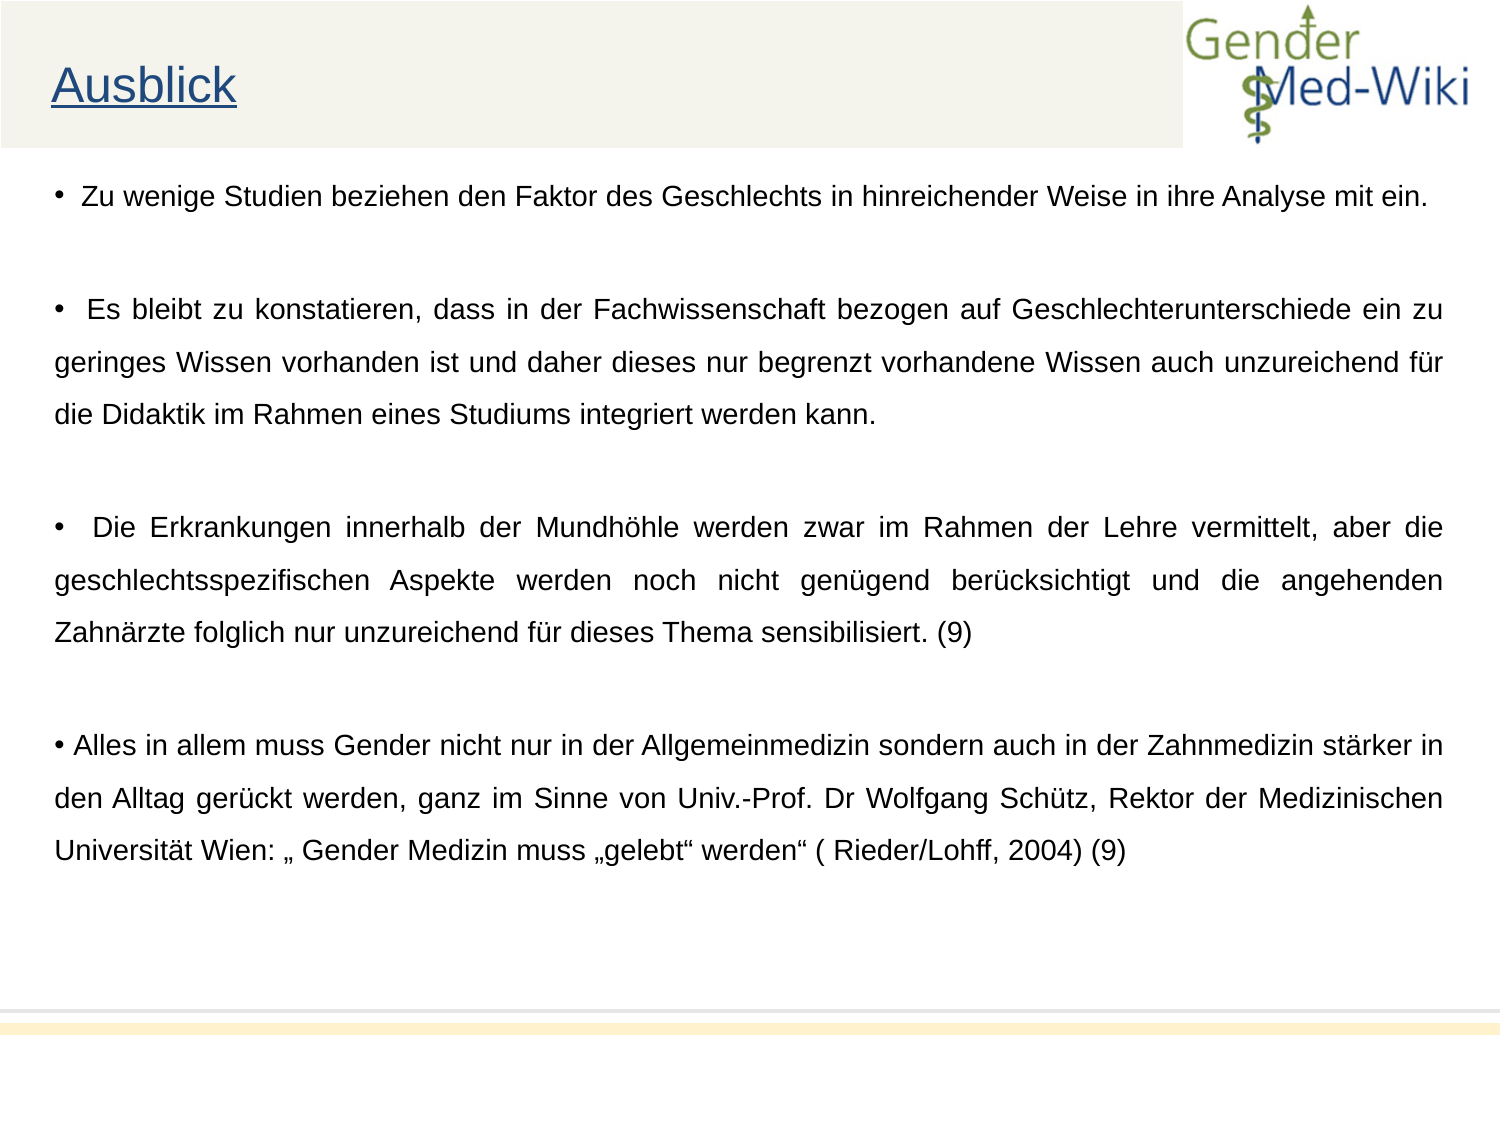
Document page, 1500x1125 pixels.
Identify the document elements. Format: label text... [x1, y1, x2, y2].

picture [1183, 0, 1471, 149]
text_box Ausblick [43, 45, 692, 120]
text_box Zu wenige Studien beziehen den Faktor des Geschlechts in hinreichender Weise in ihre Analyse mit ein. Es bleibt zu konstatieren, dass in der Fachwissenschaft bezogen auf Geschlechterunterschiede ein zu geringes Wissen vorhanden ist und daher dieses nur begrenzt vorhandene Wissen auch unzureichend für die Didaktik im Rahmen eines Studiums integriert werden kann. Die Erkrankungen innerhalb der Mundhöhle werden zwar im Rahmen der Lehre vermittelt, aber die geschlechtsspezifischen Aspekte werden noch nicht genügend berücksichtigt und die angehenden Zahnärzte folglich nur unzureichend für dieses Thema sensibilisiert. (9) Alles in allem muss Gender nicht nur in der Allgemeinmedizin sondern auch in der Zahnmedizin stärker in den Alltag gerückt werden, ganz im Sinne von Univ.-Prof. Dr Wolfgang Schütz, Rektor der Medizinischen Universität Wien: „ Gender Medizin muss „gelebt“ werden“ ( Rieder/Lohff, 2004) (9) [46, 152, 1454, 935]
text_box [0, 1023, 1500, 1035]
